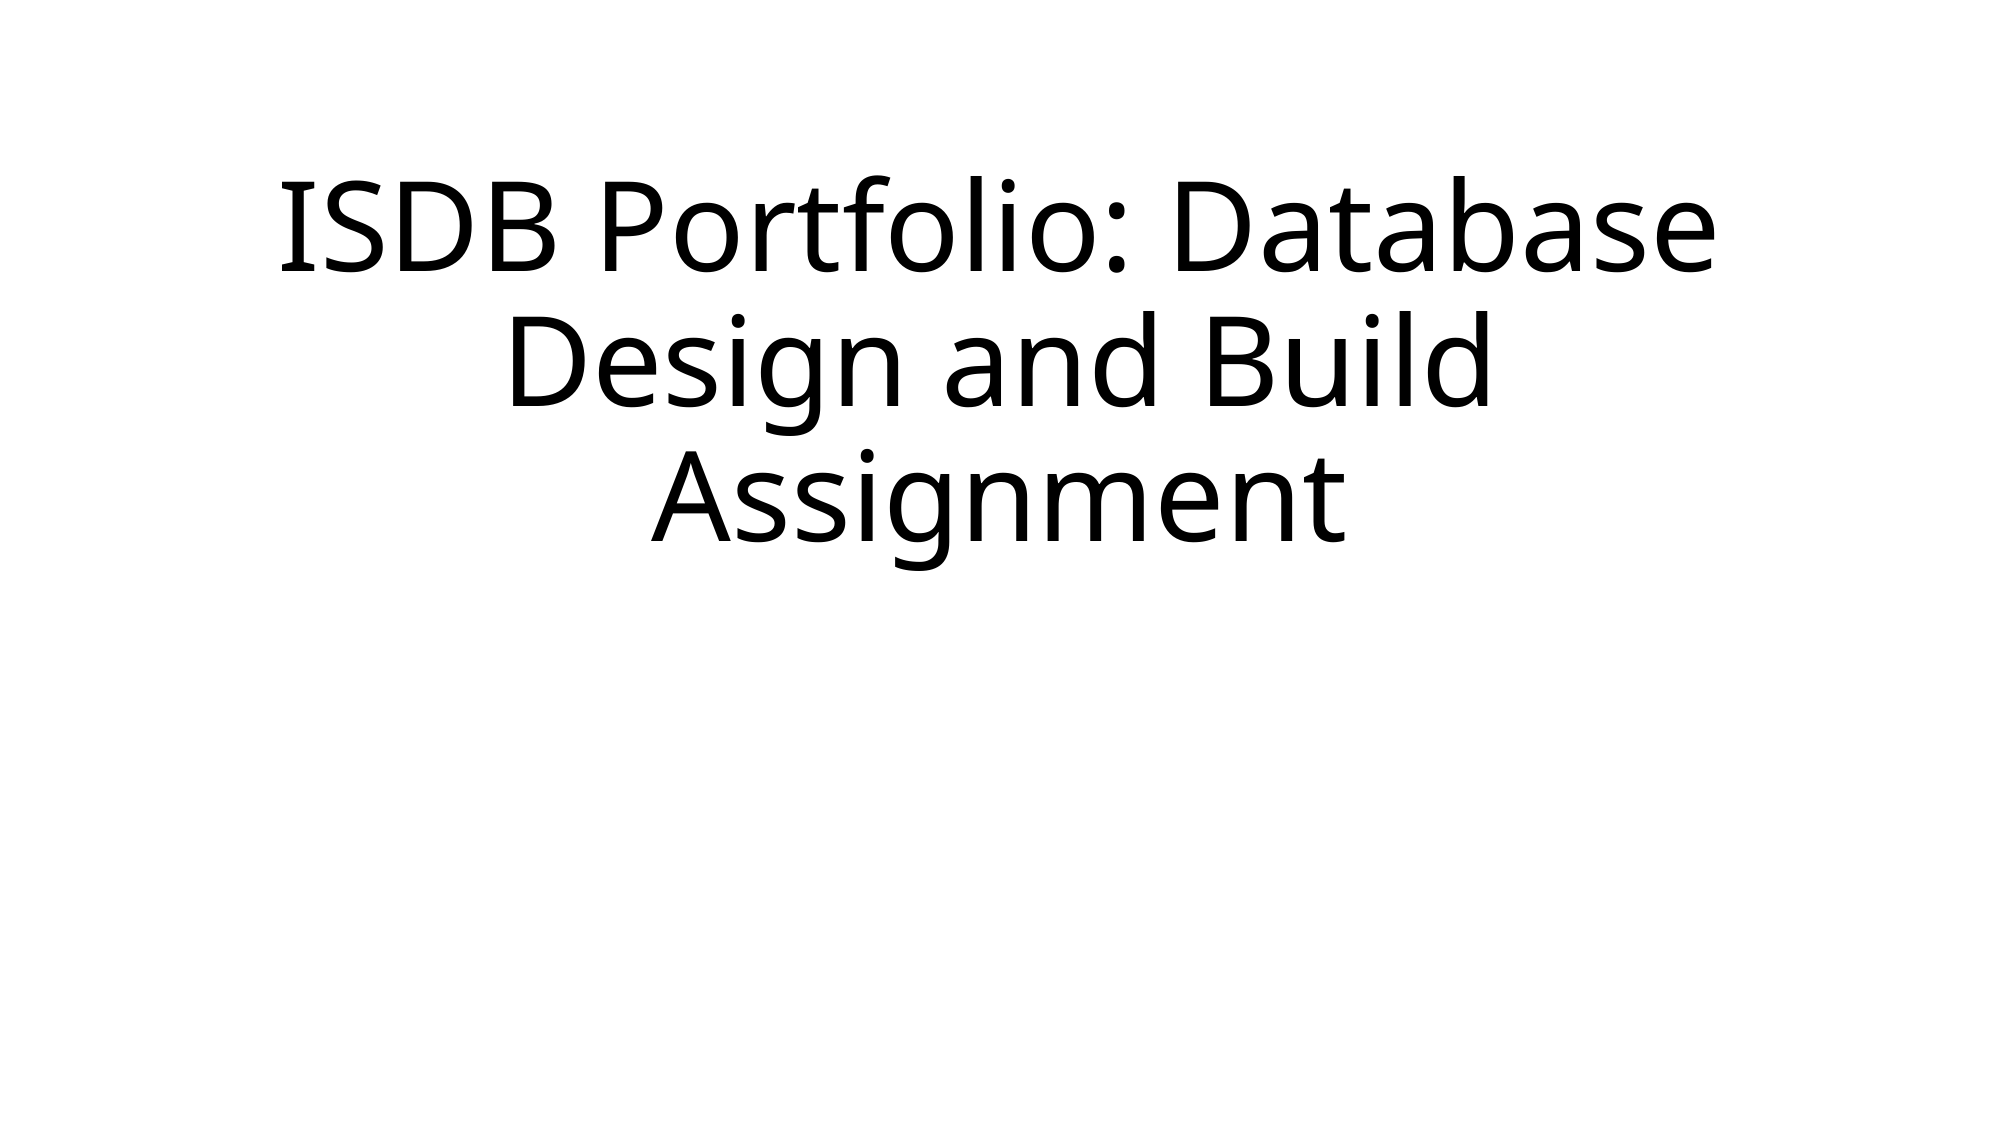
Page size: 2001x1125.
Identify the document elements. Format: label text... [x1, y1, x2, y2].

title ISDB Portfolio: Database Design and Build Assignment [249, 184, 1750, 576]
